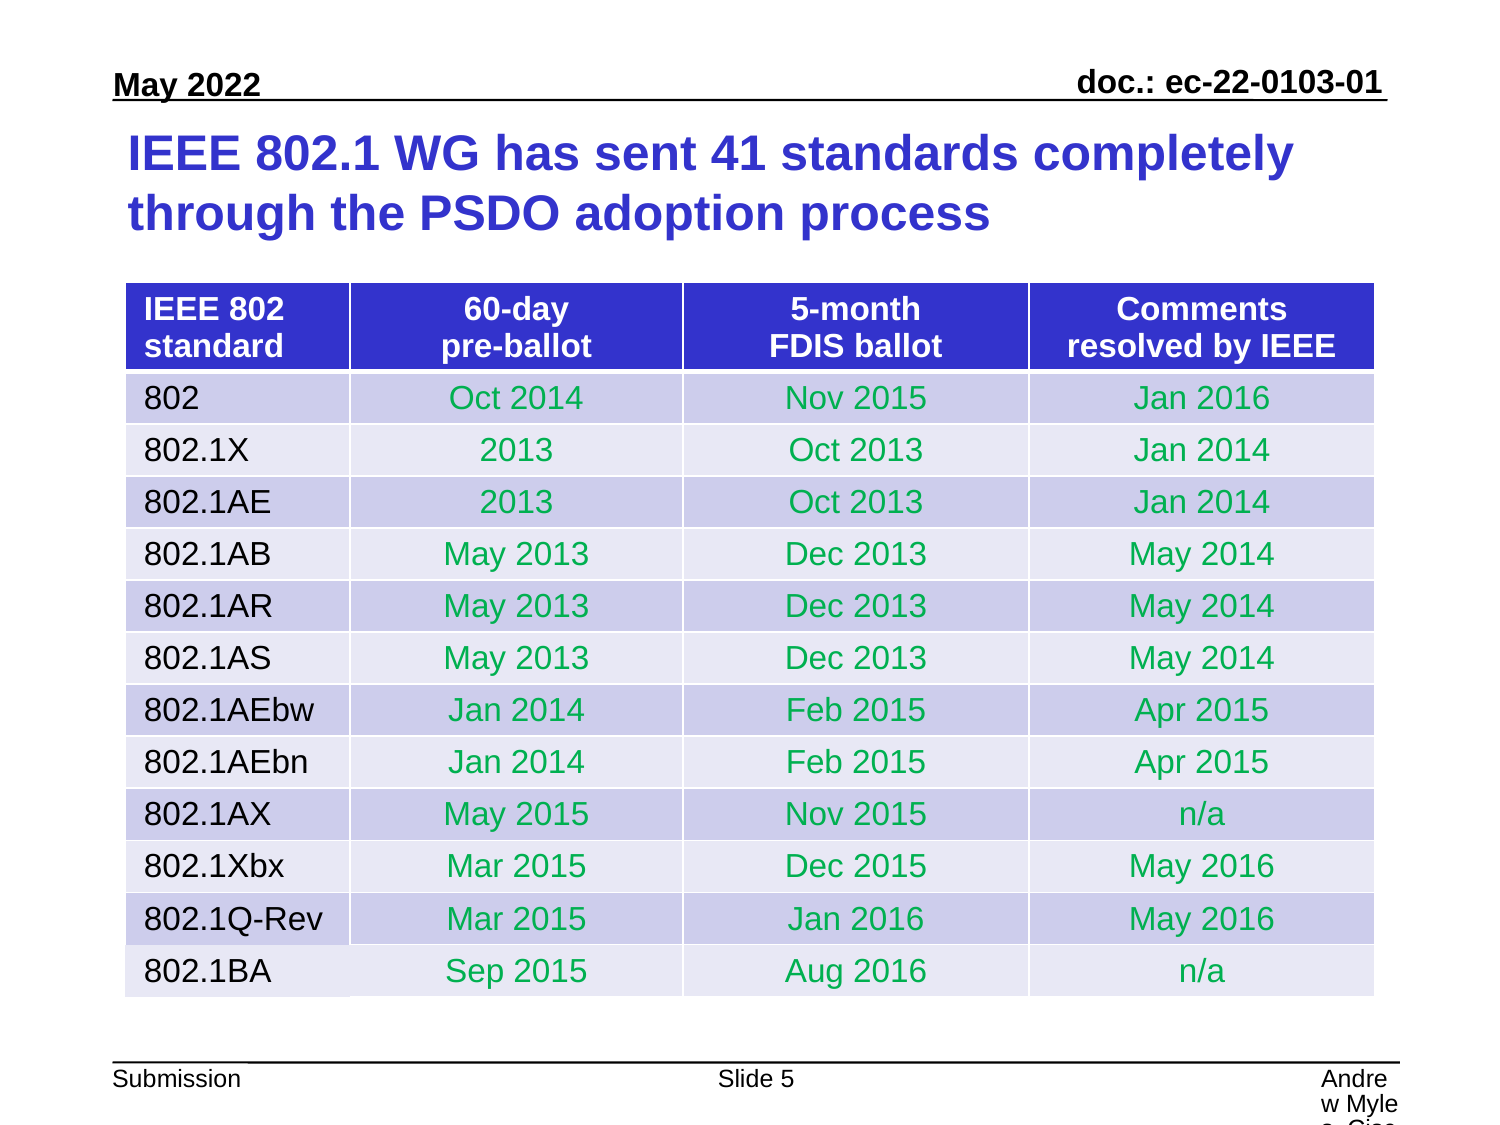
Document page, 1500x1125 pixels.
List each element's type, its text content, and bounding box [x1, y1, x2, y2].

table_cell May 2014 [1030, 529, 1374, 579]
table_cell Apr 2015 [1030, 685, 1374, 735]
table_cell Dec 2013 [684, 529, 1028, 579]
table_cell n/a [1030, 789, 1374, 840]
table_cell Oct 2014 [351, 374, 682, 423]
table_cell Dec 2013 [684, 633, 1028, 683]
table_cell Dec 2013 [684, 581, 1028, 631]
table_cell 802.1AEbn [126, 737, 349, 787]
table_cell Mar 2015 [351, 893, 682, 944]
table_cell Mar 2015 [351, 841, 682, 892]
table_cell Dec 2015 [684, 841, 1028, 892]
table_cell May 2013 [351, 529, 682, 579]
table_cell May 2014 [1030, 581, 1374, 631]
table_cell Aug 2016 [684, 945, 1028, 996]
table_cell 802.1AR [126, 581, 349, 631]
table_cell 2013 [351, 477, 682, 527]
table_cell May 2014 [1030, 633, 1374, 683]
table_cell Jan 2014 [1030, 425, 1374, 475]
table_cell 2013 [351, 425, 682, 475]
table_cell 802.1X [126, 425, 349, 475]
table_cell 802 [126, 374, 349, 423]
table_cell 802.1Xbx [126, 841, 349, 892]
table_cell Feb 2015 [684, 685, 1028, 735]
footer Andrew Myles, Cisco [1320, 1061, 1402, 1093]
table_cell May 2013 [351, 581, 682, 631]
table_cell 802.1AE [126, 477, 349, 527]
table_cell Nov 2015 [684, 789, 1028, 840]
table_cell 802.1Q-Rev [126, 893, 349, 945]
table_cell Sep 2015 [350, 945, 682, 996]
table_header Comments resolved by IEEE [1030, 283, 1374, 369]
table_cell Jan 2016 [684, 893, 1028, 944]
table_cell Oct 2013 [684, 425, 1028, 475]
table_cell Feb 2015 [684, 737, 1028, 787]
table_cell 802.1AS [126, 633, 349, 683]
title IEEE 802.1 WG has sent 41 standards completely through the PSDO adoption process [112, 112, 1388, 288]
table_cell Jan 2016 [1030, 374, 1374, 423]
table_cell 802.1AX [126, 789, 349, 840]
table_cell May 2016 [1030, 841, 1374, 892]
table_cell May 2016 [1030, 893, 1374, 944]
table_cell Apr 2015 [1030, 737, 1374, 787]
table_cell Jan 2014 [351, 685, 682, 735]
table_header IEEE 802 standard [126, 283, 349, 369]
table_cell n/a [1030, 945, 1374, 996]
table_cell Jan 2014 [1030, 477, 1374, 527]
slide_number Slide 5 [709, 1061, 803, 1093]
table_header 5-month FDIS ballot [684, 283, 1028, 369]
table_cell 802.1AB [126, 529, 349, 579]
table_cell May 2015 [351, 789, 682, 840]
table_cell May 2013 [351, 633, 682, 683]
table_header 60-day pre-ballot [351, 283, 682, 369]
table_cell Nov 2015 [684, 374, 1028, 423]
table_cell Jan 2014 [351, 737, 682, 787]
table_cell 802.1BA [125, 945, 350, 997]
table_cell 802.1AEbw [126, 685, 349, 735]
table_cell Oct 2013 [684, 477, 1028, 527]
